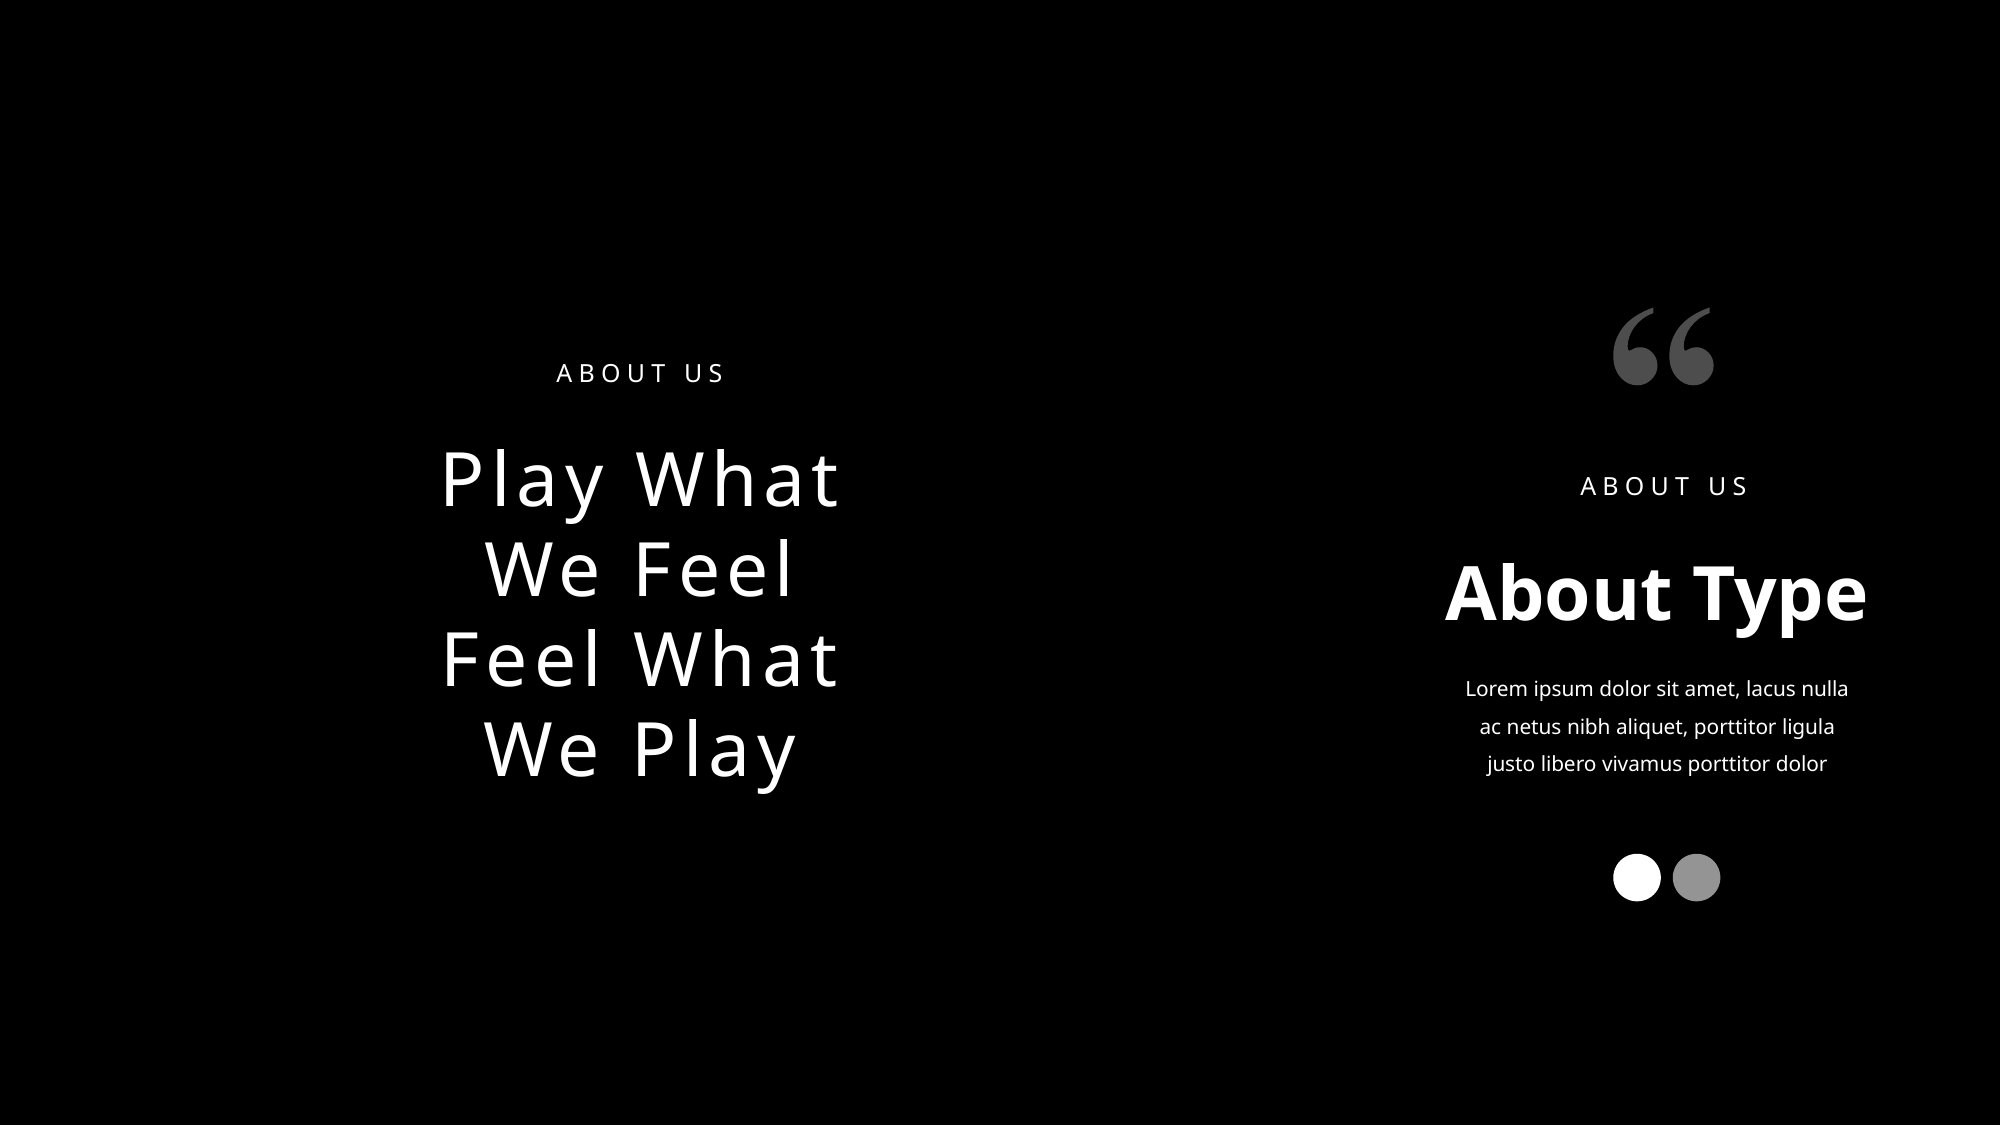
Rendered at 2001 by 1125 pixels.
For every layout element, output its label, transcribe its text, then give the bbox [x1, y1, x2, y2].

text_box ABOUT US [1419, 463, 1908, 509]
picture [0, 0, 1310, 1125]
text_box Lorem ipsum dolor sit amet, lacus nulla ac netus nibh aliquet, porttitor ligula justo libero vivamus porttitor dolor [1450, 656, 1864, 784]
text_box [1612, 852, 1662, 903]
text_box [1612, 305, 1659, 387]
text_box [1668, 305, 1715, 387]
text_box [1671, 852, 1722, 903]
text_box About Type [1413, 537, 1902, 643]
